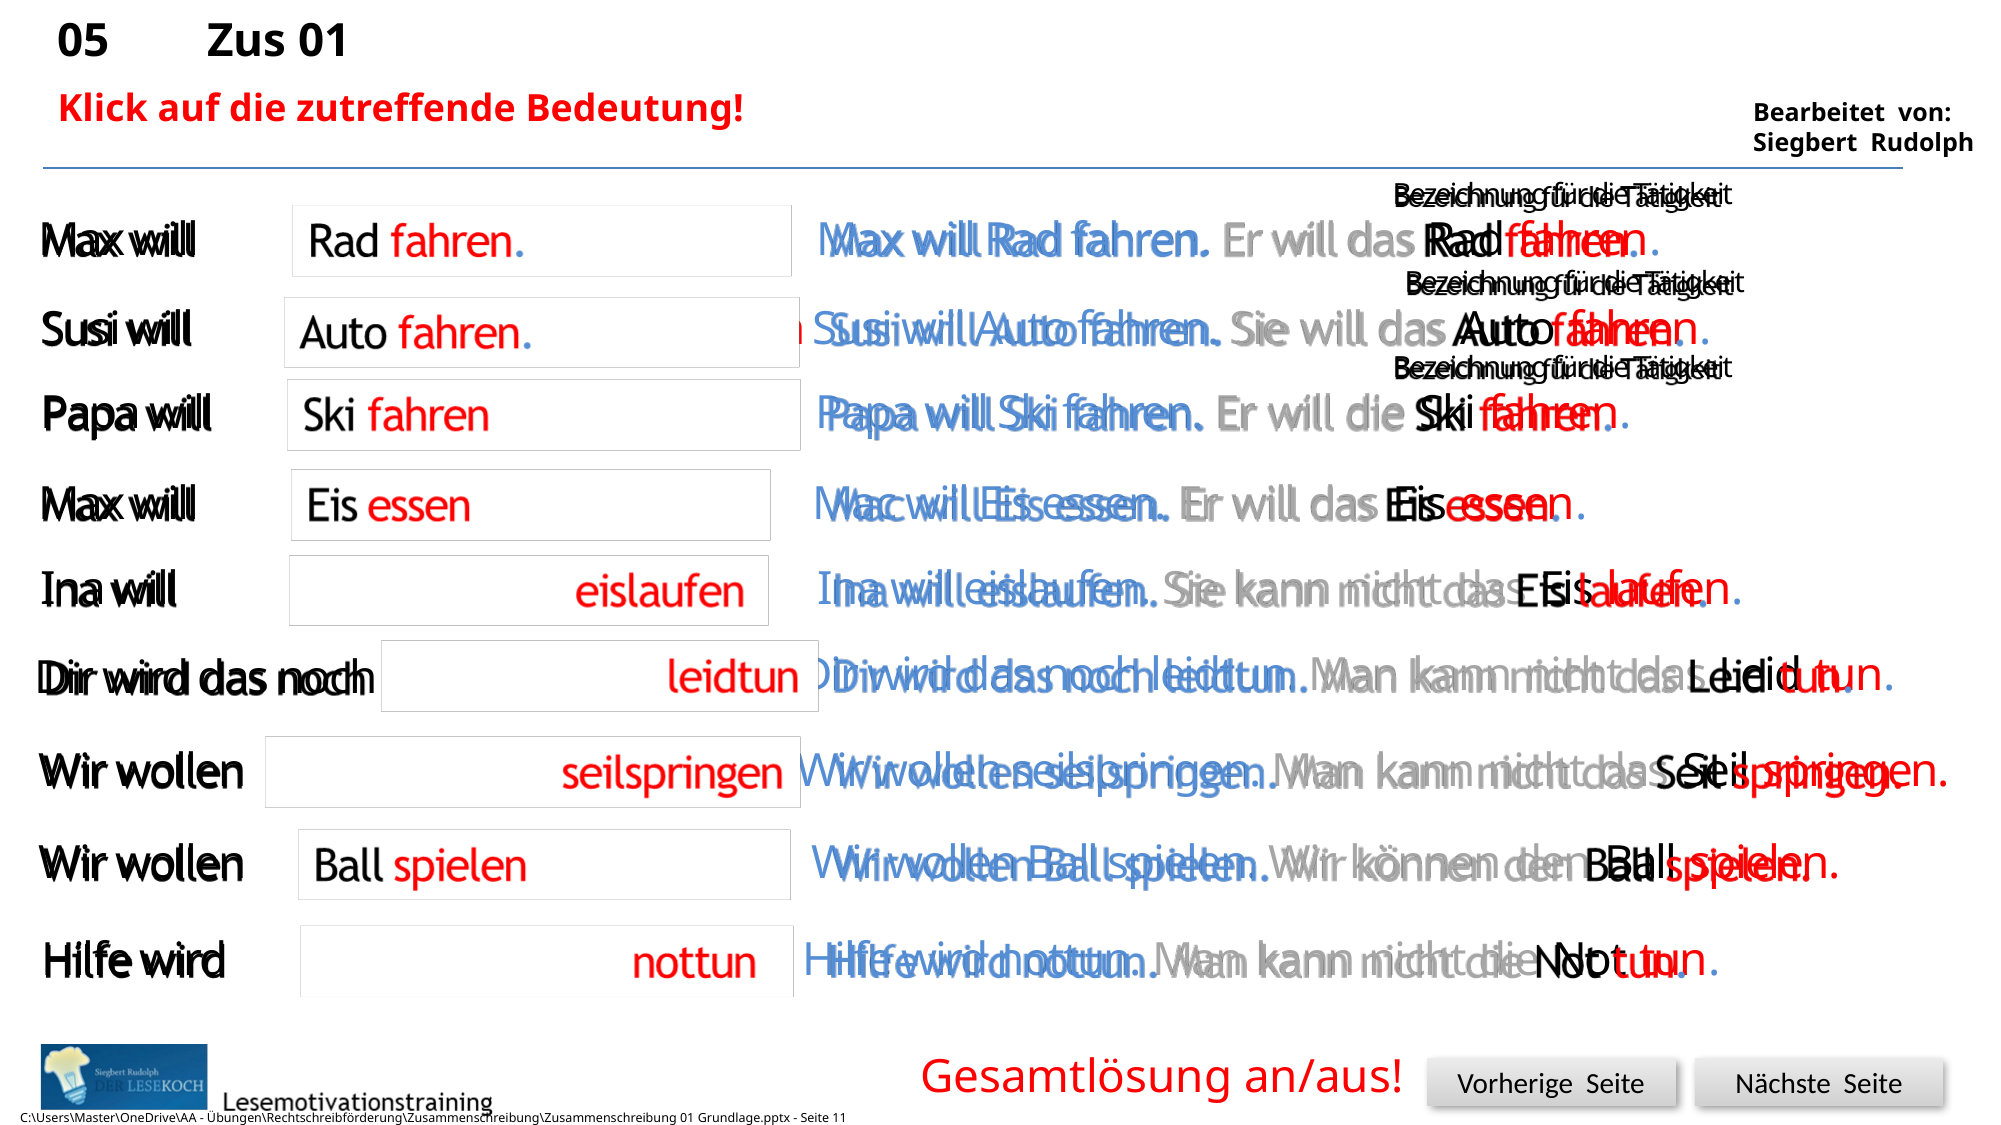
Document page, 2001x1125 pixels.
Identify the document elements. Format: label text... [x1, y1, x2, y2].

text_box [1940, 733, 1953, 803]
picture [15, 167, 1933, 1016]
text_box Gesamtlösung an/aus! [905, 1038, 1469, 1109]
text_box 05 Zus 01 [42, 3, 2000, 73]
picture [40, 1044, 508, 1102]
text_box C:\Users\Master\OneDrive\AA - Übungen\Rechtschreibförderung\Zusammenschreibung\Zusammenschreibung 01 Grundlage.pptx - Seite 11 [5, 1102, 862, 1125]
text_box Klick auf die zutreffende Bedeutung! [42, 76, 1043, 137]
